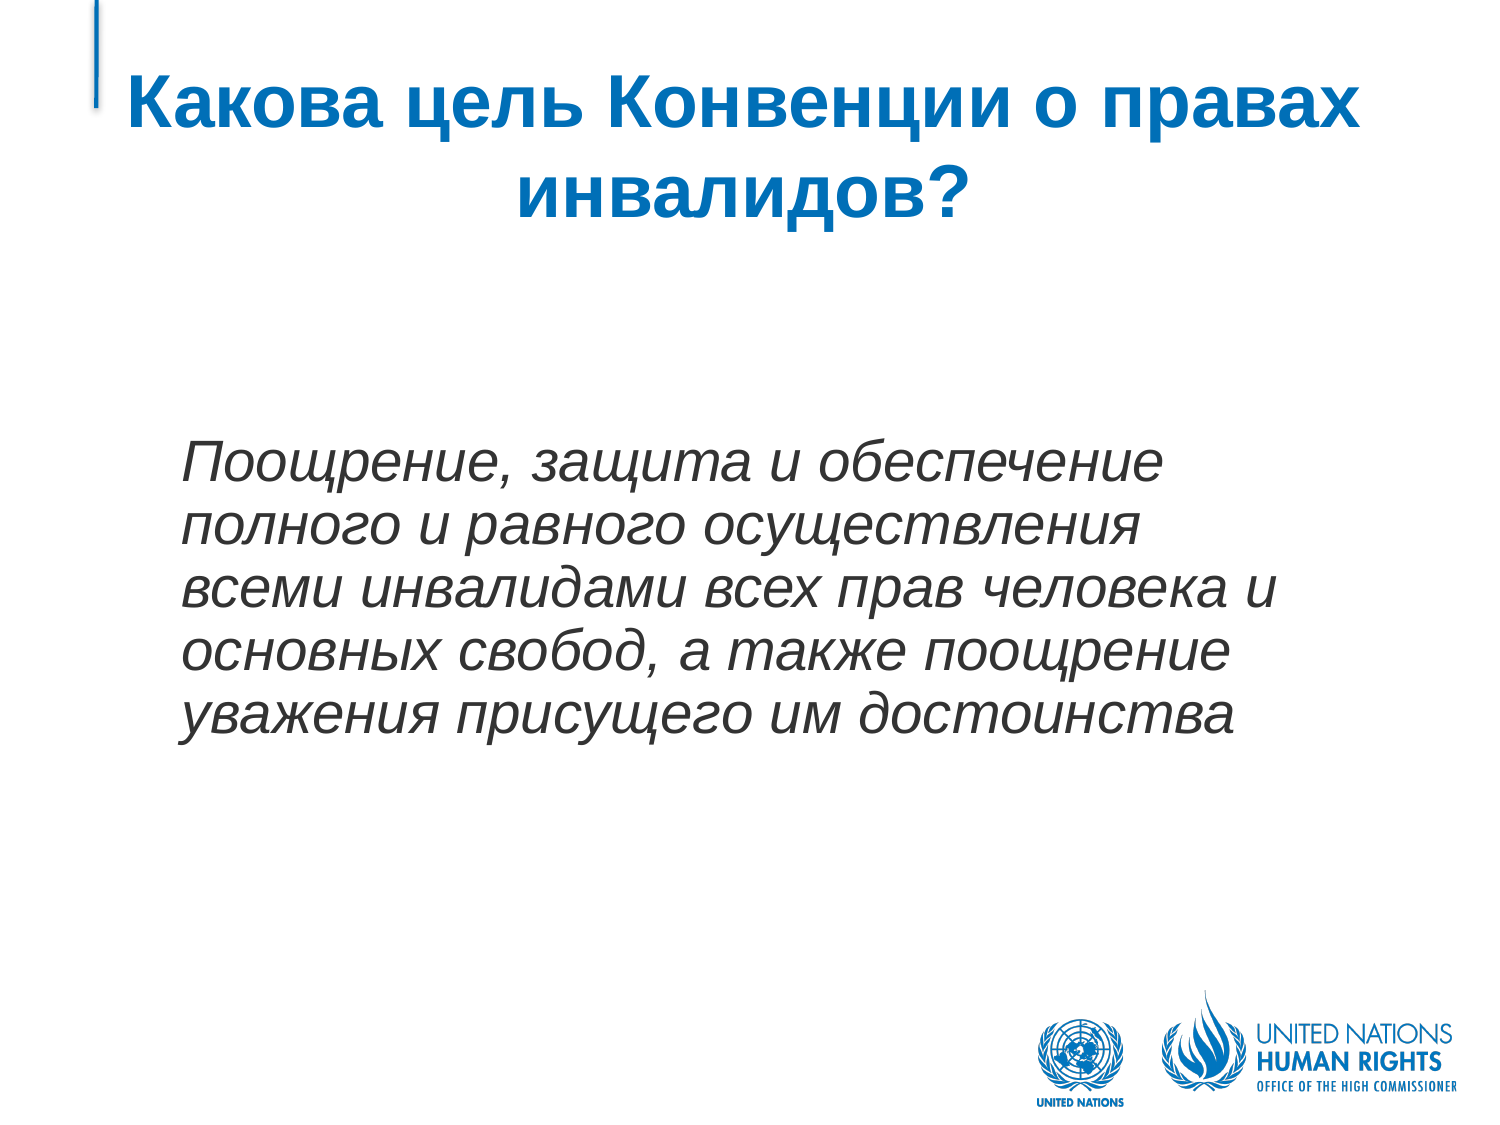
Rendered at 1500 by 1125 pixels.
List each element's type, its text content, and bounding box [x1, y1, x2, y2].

text_box Поощрение, защита и обеспечение полного и равного осуществления всеми инвалидами всех прав человека и основных свобод, а также поощрение уважения присущего им достоинства [166, 342, 1325, 893]
picture [1037, 990, 1457, 1107]
title Какова цель Конвенции о правах инвалидов? [52, 45, 1437, 224]
